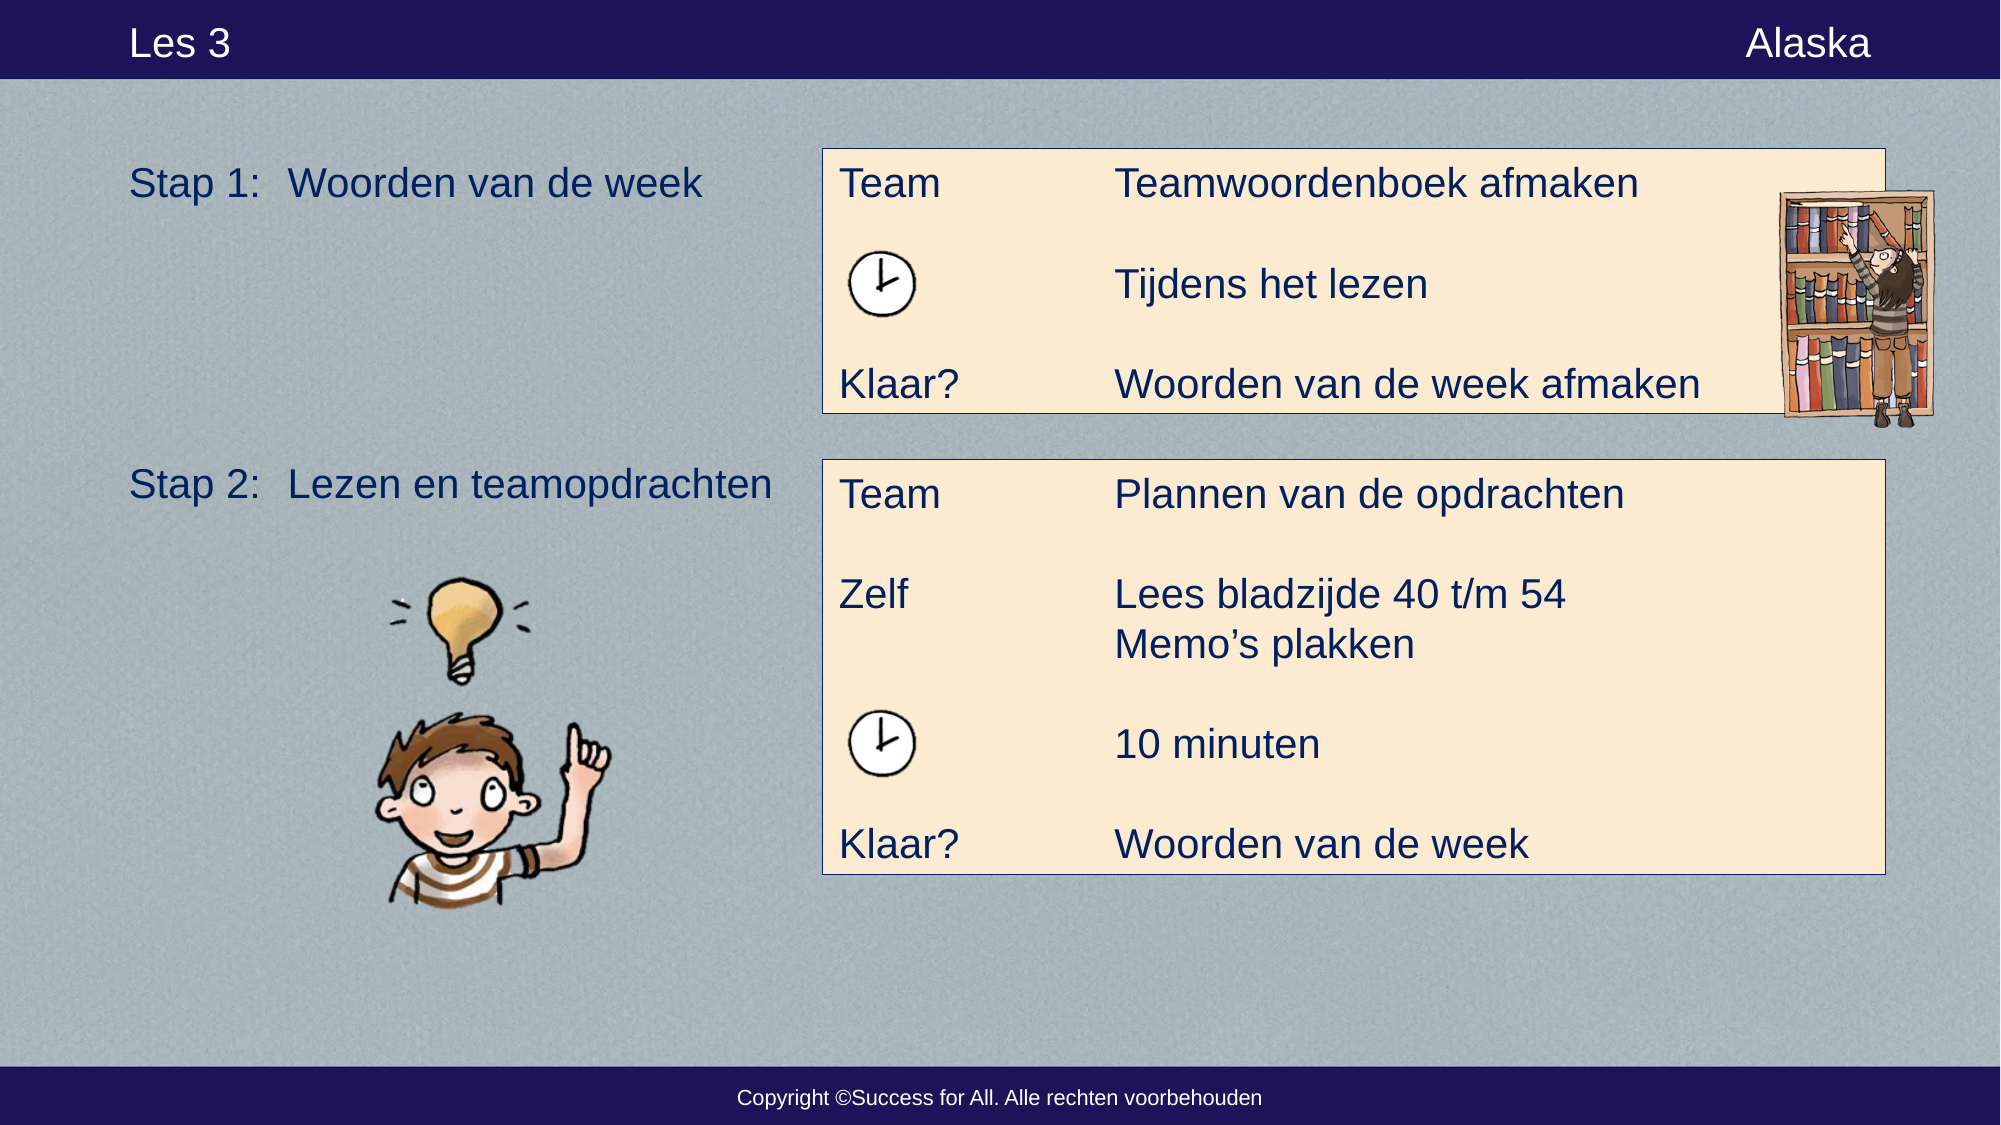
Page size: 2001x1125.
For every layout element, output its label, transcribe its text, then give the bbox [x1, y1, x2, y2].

text_box Copyright ©Success for All. Alle rechten voorbehouden [0, 1076, 2000, 1125]
text_box Team Plannen van de opdrachten Zelf Lees bladzijde 40 t/m 54 Memo’s plakken 10 minuten Klaar? Woorden van de week [822, 459, 1886, 875]
text_box Stap 1: Woorden van de week Stap 2: Lezen en teamopdrachten [114, 148, 907, 564]
text_box Team Teamwoordenboek afmaken Tijdens het lezen Klaar? Woorden van de week afmaken [822, 148, 1886, 414]
text_box Les 3 [114, 8, 354, 73]
text_box Alaska [999, 8, 1886, 73]
picture [0, 0, 2001, 1125]
